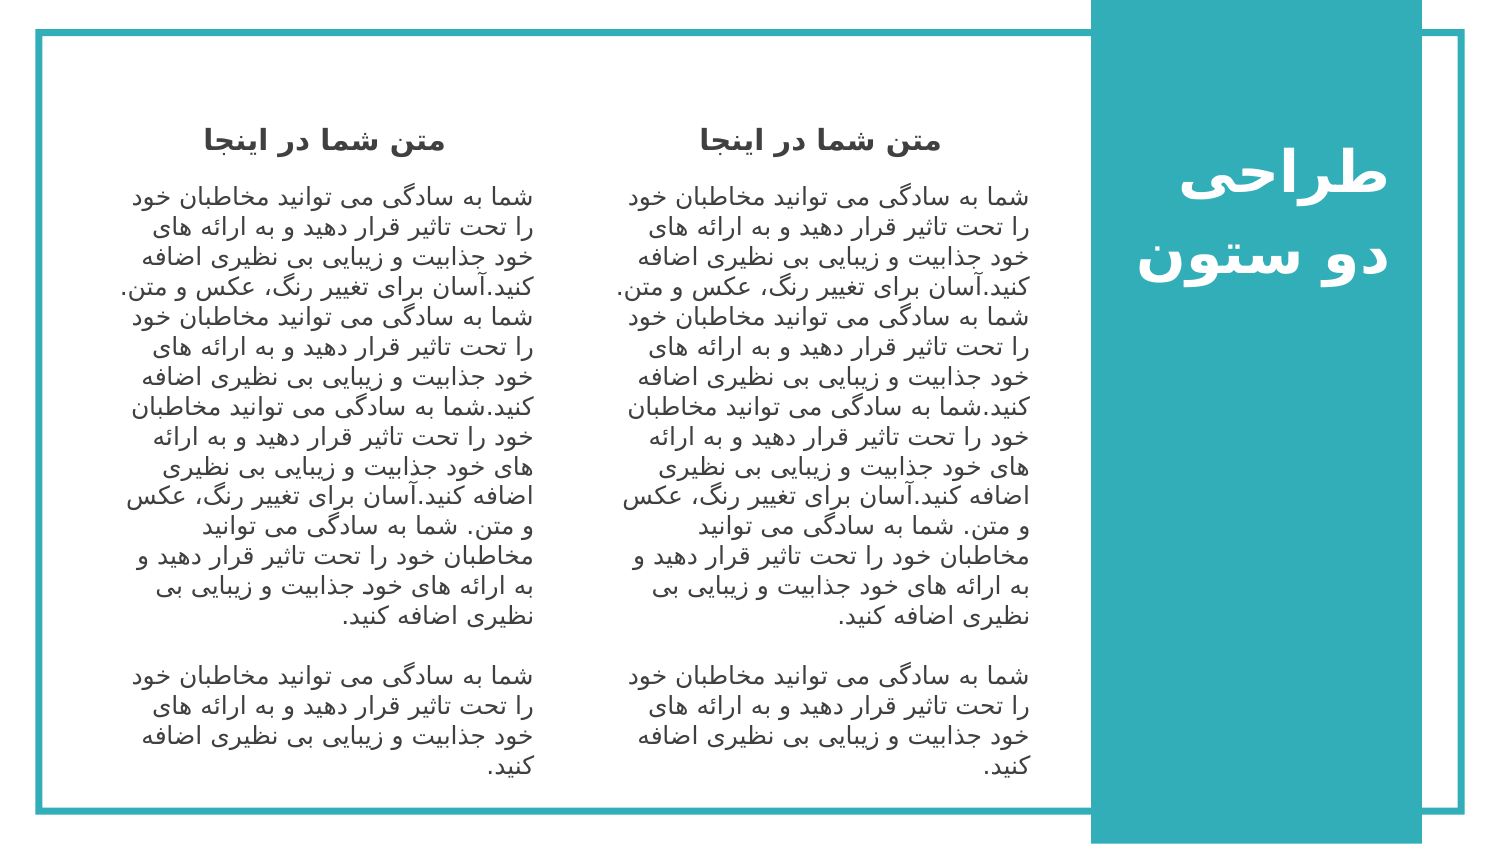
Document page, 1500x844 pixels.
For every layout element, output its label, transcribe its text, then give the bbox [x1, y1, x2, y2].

text_box [33, 27, 1089, 817]
text_box [1089, 0, 1424, 844]
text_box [596, 113, 1046, 644]
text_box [100, 113, 550, 644]
text_box [1424, 27, 1467, 817]
text_box طراحی دو ستون [1109, 126, 1405, 363]
